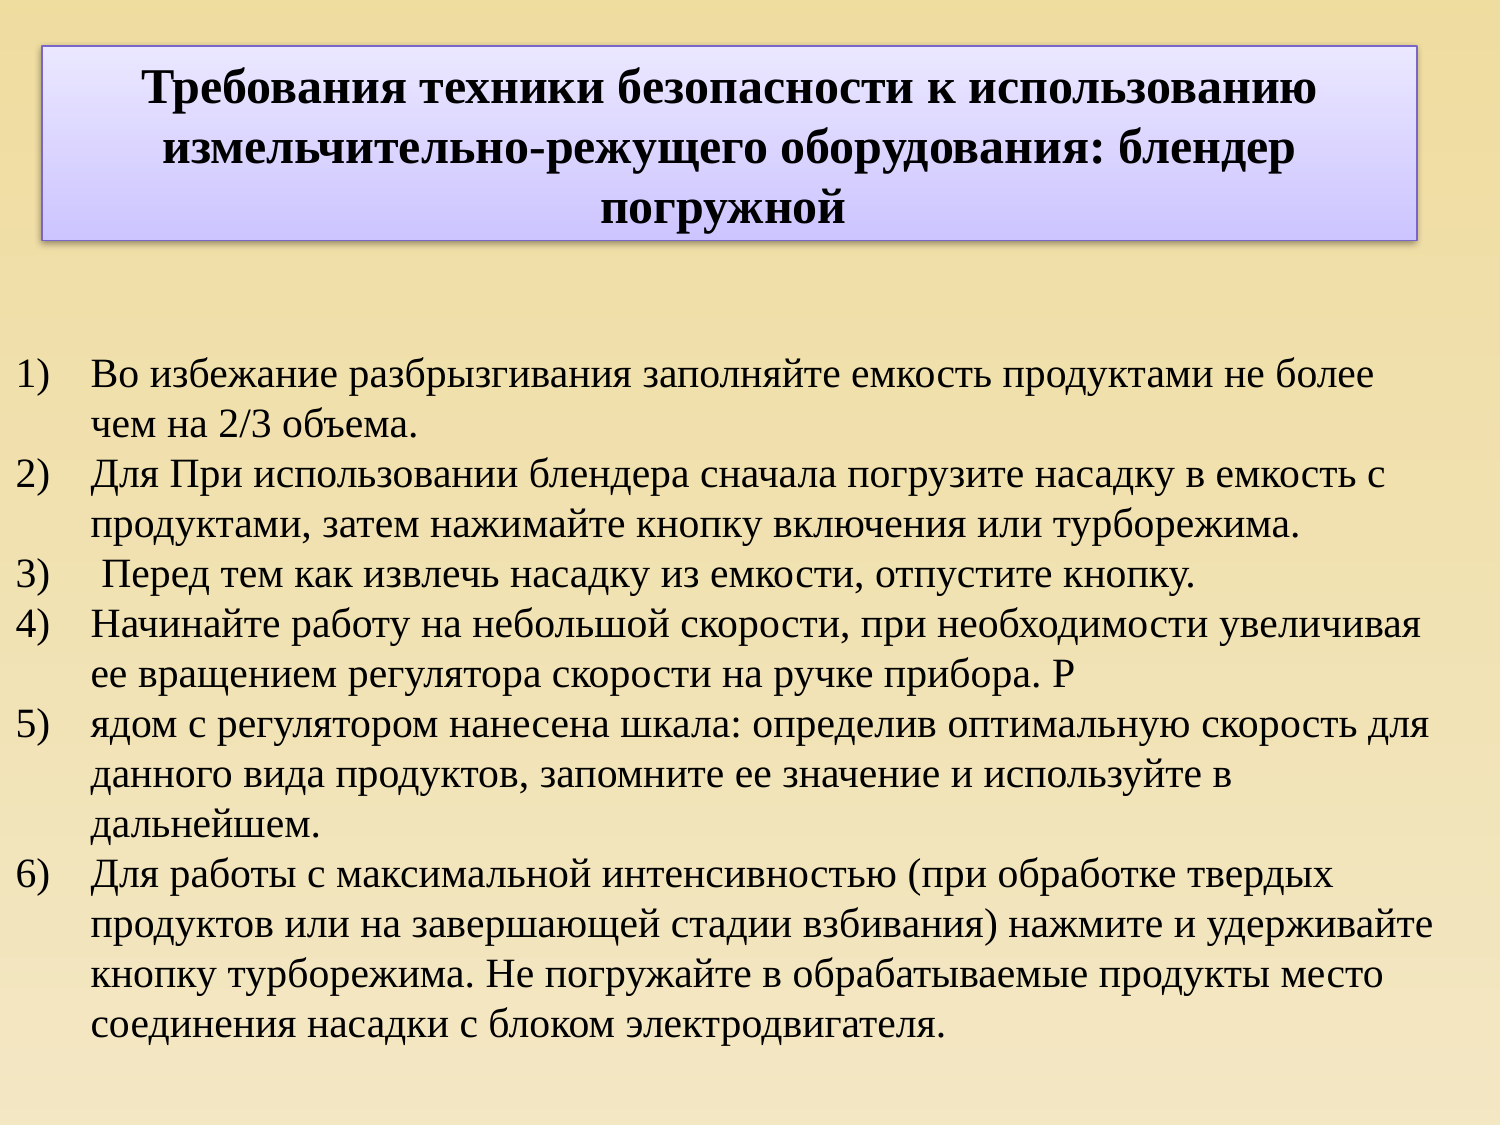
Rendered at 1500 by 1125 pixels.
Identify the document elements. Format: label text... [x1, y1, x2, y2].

text_box Требования техники безопасности к использованию измельчительно-режущего оборудования: блендер погружной [41, 45, 1418, 241]
text_box Во избежание разбрызгивания заполняйте емкость продуктами не более чем на 2/3 объема. Для При использовании блендера сначала погрузите насадку в емкость с продуктами, затем нажимайте кнопку включения или турборежима. Перед тем как извлечь насадку из емкости, отпустите кнопку. Начинайте работу на небольшой скорости, при необходимости увеличивая ее вращением регулятора скорости на ручке прибора. Р ядом с регулятором нанесена шкала: определив оптимальную скорость для данного вида продуктов, запомните ее значение и используйте в дальнейшем. Для работы с максимальной интенсивностью (при обработке твердых продуктов или на завершающей стадии взбивания) нажмите и удерживайте кнопку турборежима. Не погружайте в обрабатываемые продукты место соединения насадки с блоком электродвигателя. [0, 338, 1461, 1054]
